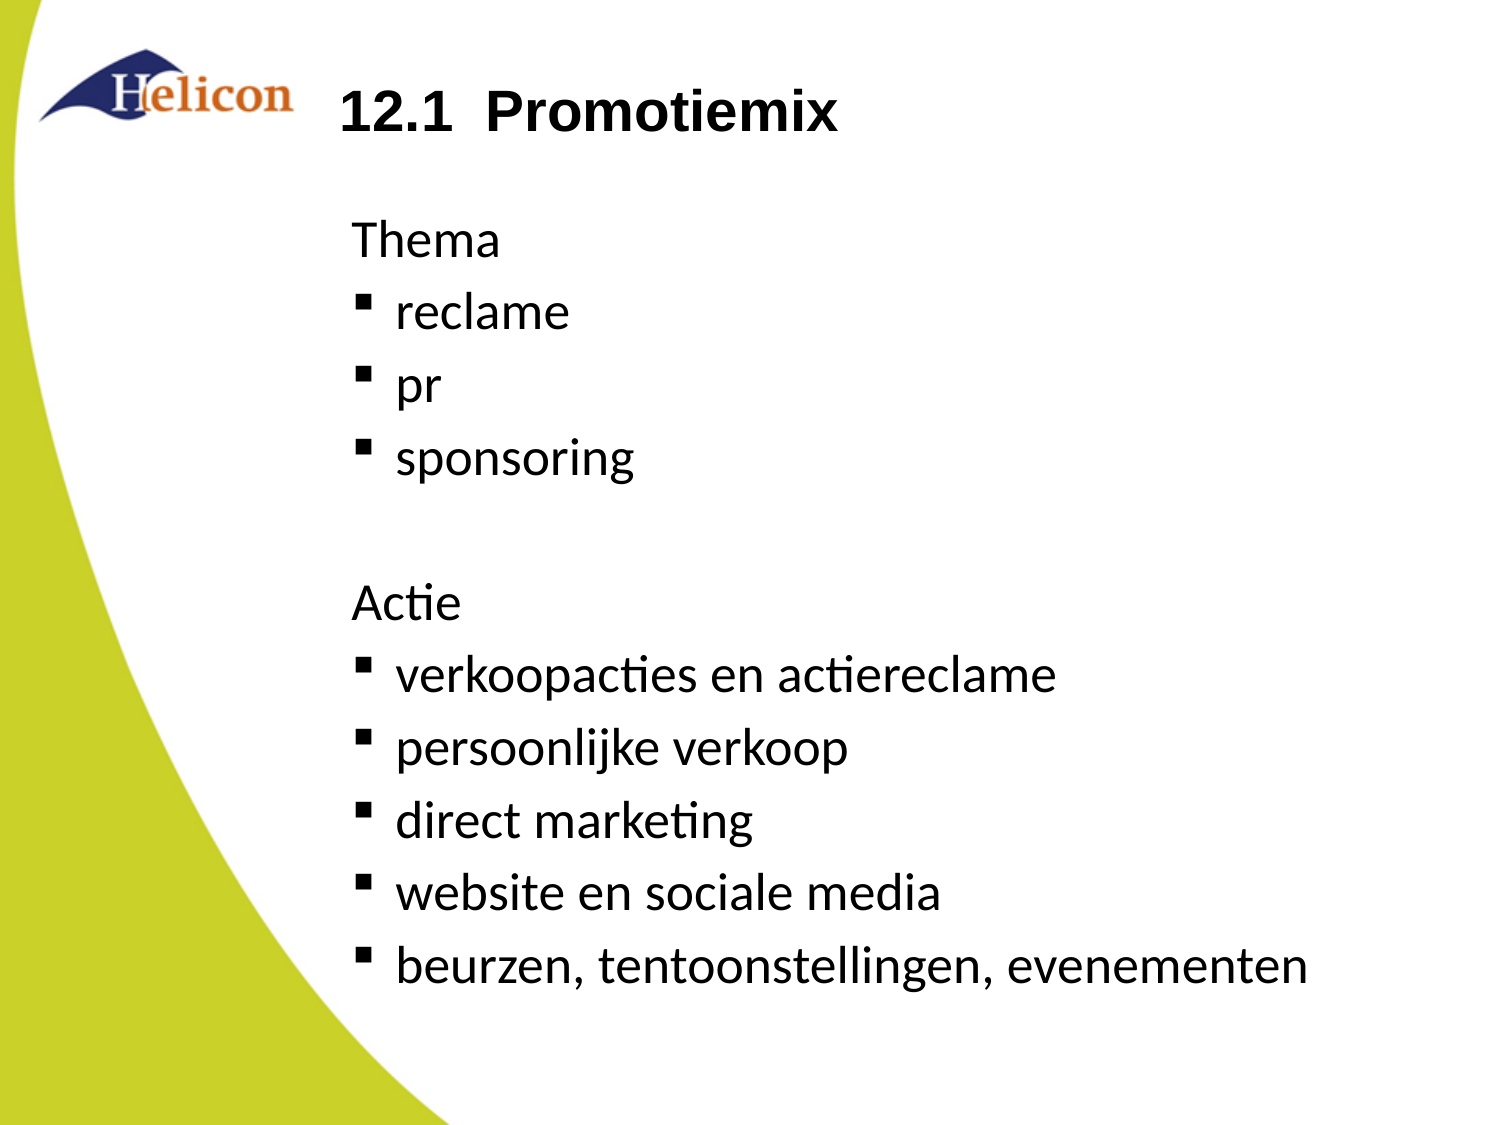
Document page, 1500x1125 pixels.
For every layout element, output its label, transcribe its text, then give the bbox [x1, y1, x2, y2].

title 12.1 Promotiemix [324, 54, 1415, 161]
list Thema reclame pr sponsoring Actie verkoopacties en actiereclame persoonlijke verkoop direct marketing website en sociale media beurzen, tentoonstellingen, evenementen [336, 196, 1425, 1005]
picture [0, 0, 1500, 1125]
